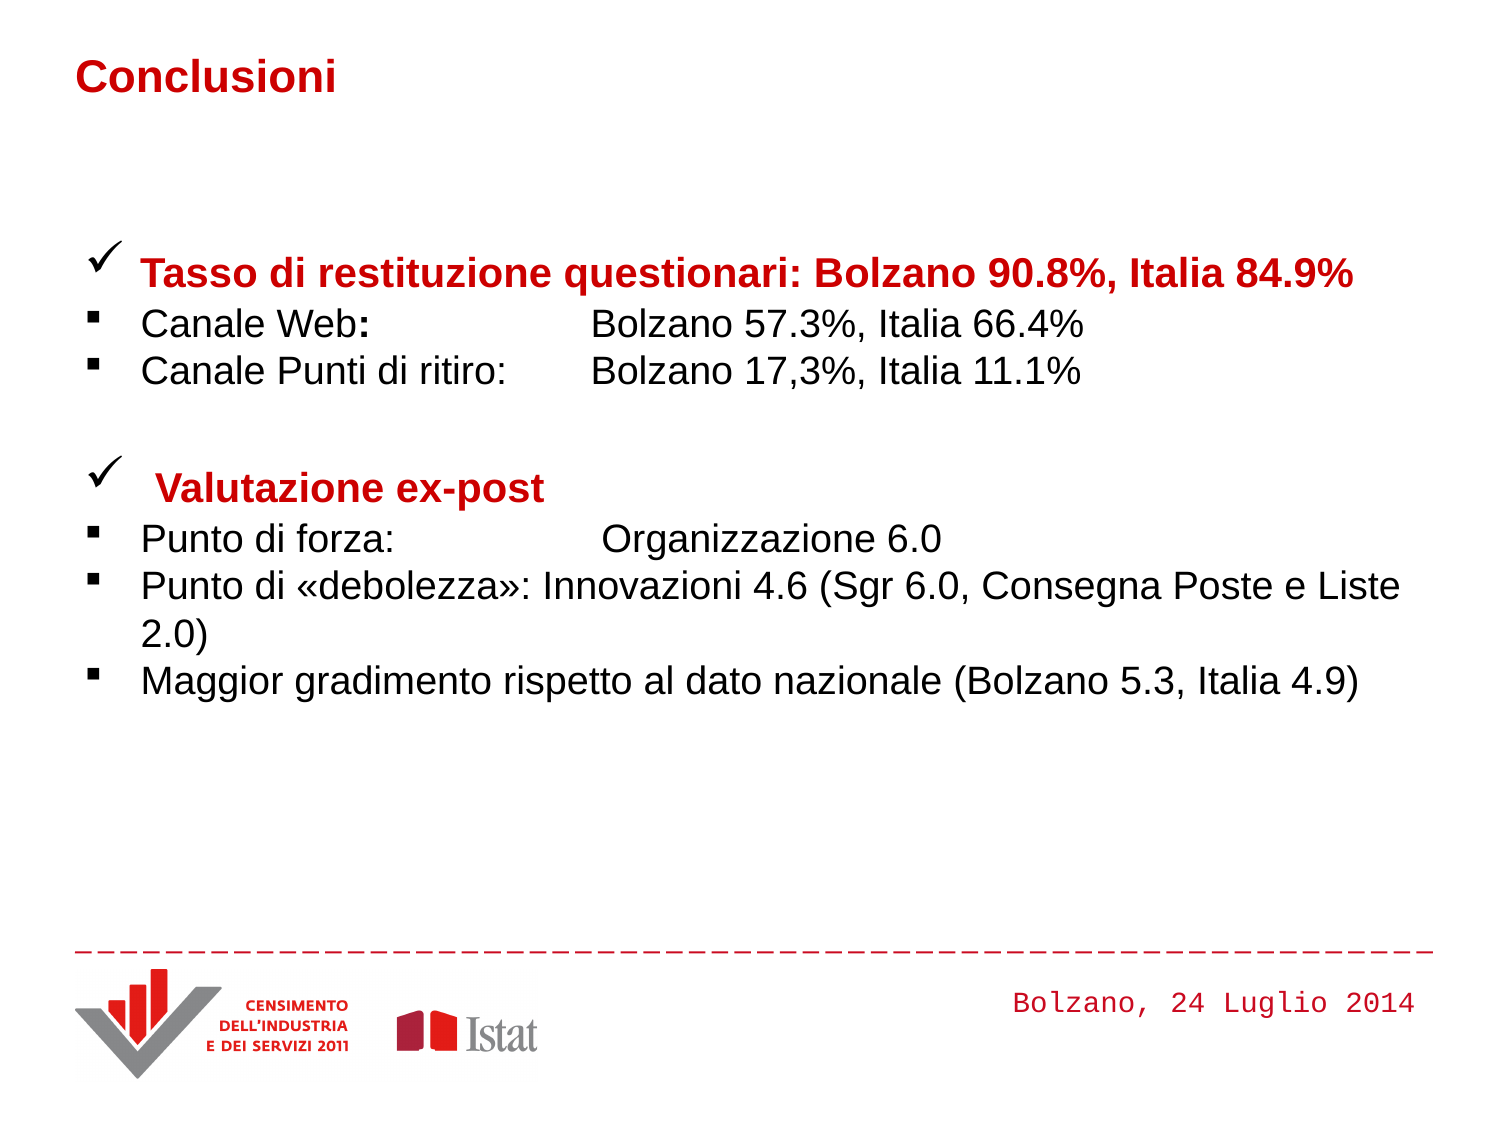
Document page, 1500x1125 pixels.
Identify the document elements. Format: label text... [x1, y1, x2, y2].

picture [74, 969, 538, 1082]
text_box Tasso di restituzione questionari: Bolzano 90.8%, Italia 84.9% Canale Web: Bolzano 57.3%, Italia 66.4% Canale Punti di ritiro: Bolzano 17,3%, Italia 11.1% Valutazione ex-post Punto di forza: Organizzazione 6.0 Punto di «debolezza»: Innovazioni 4.6 (Sgr 6.0, Consegna Poste e Liste 2.0) Maggior gradimento rispetto al dato nazionale (Bolzano 5.3, Italia 4.9) [69, 230, 1438, 771]
text_box Conclusioni [74, 42, 1500, 161]
text_box Bolzano, 24 Luglio 2014 [998, 976, 1471, 1026]
